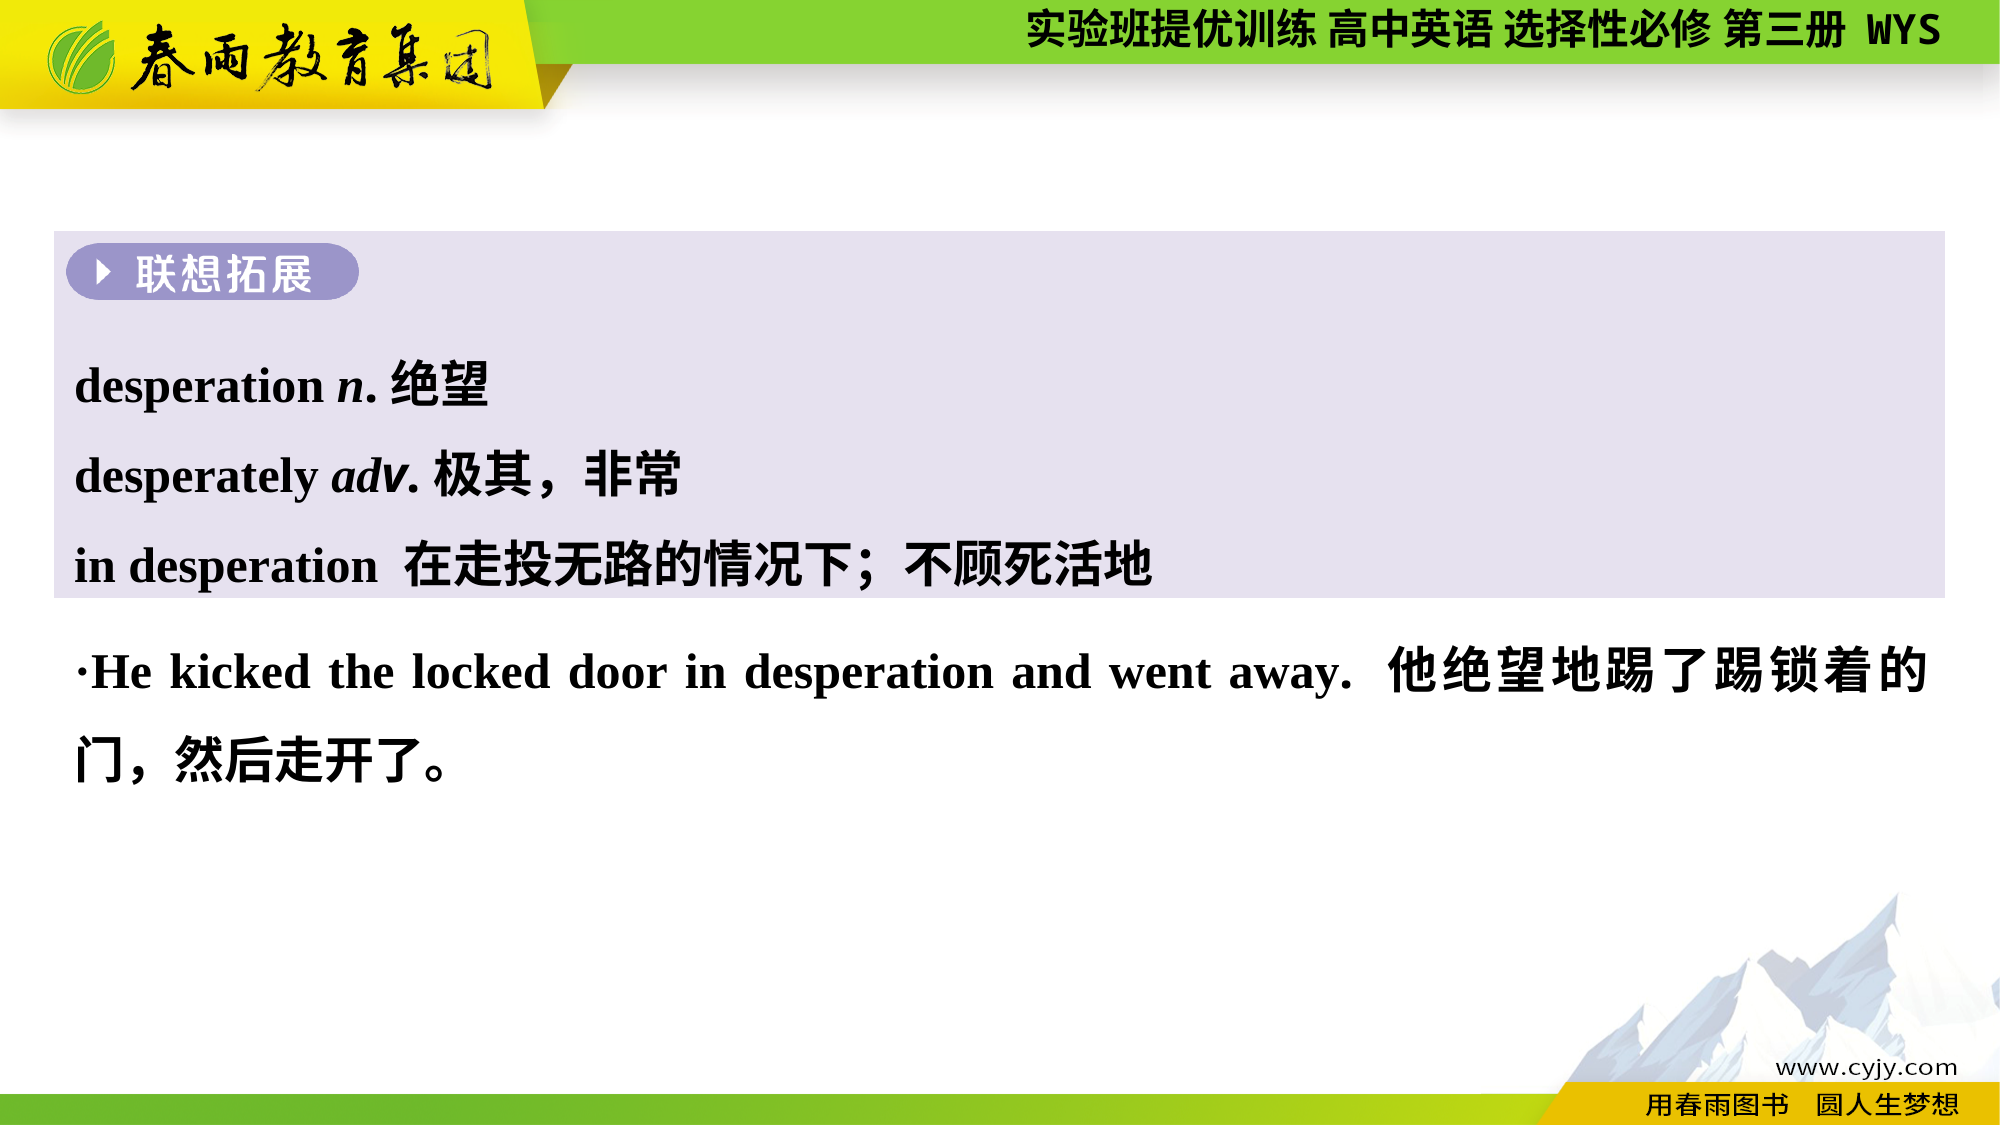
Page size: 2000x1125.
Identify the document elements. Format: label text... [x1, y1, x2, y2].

picture [0, 0, 2000, 1125]
text_box ·He kicked the locked door in desperation and went away. 他绝望地踢了踢锁着的门，然后走开了。 [59, 609, 1944, 797]
